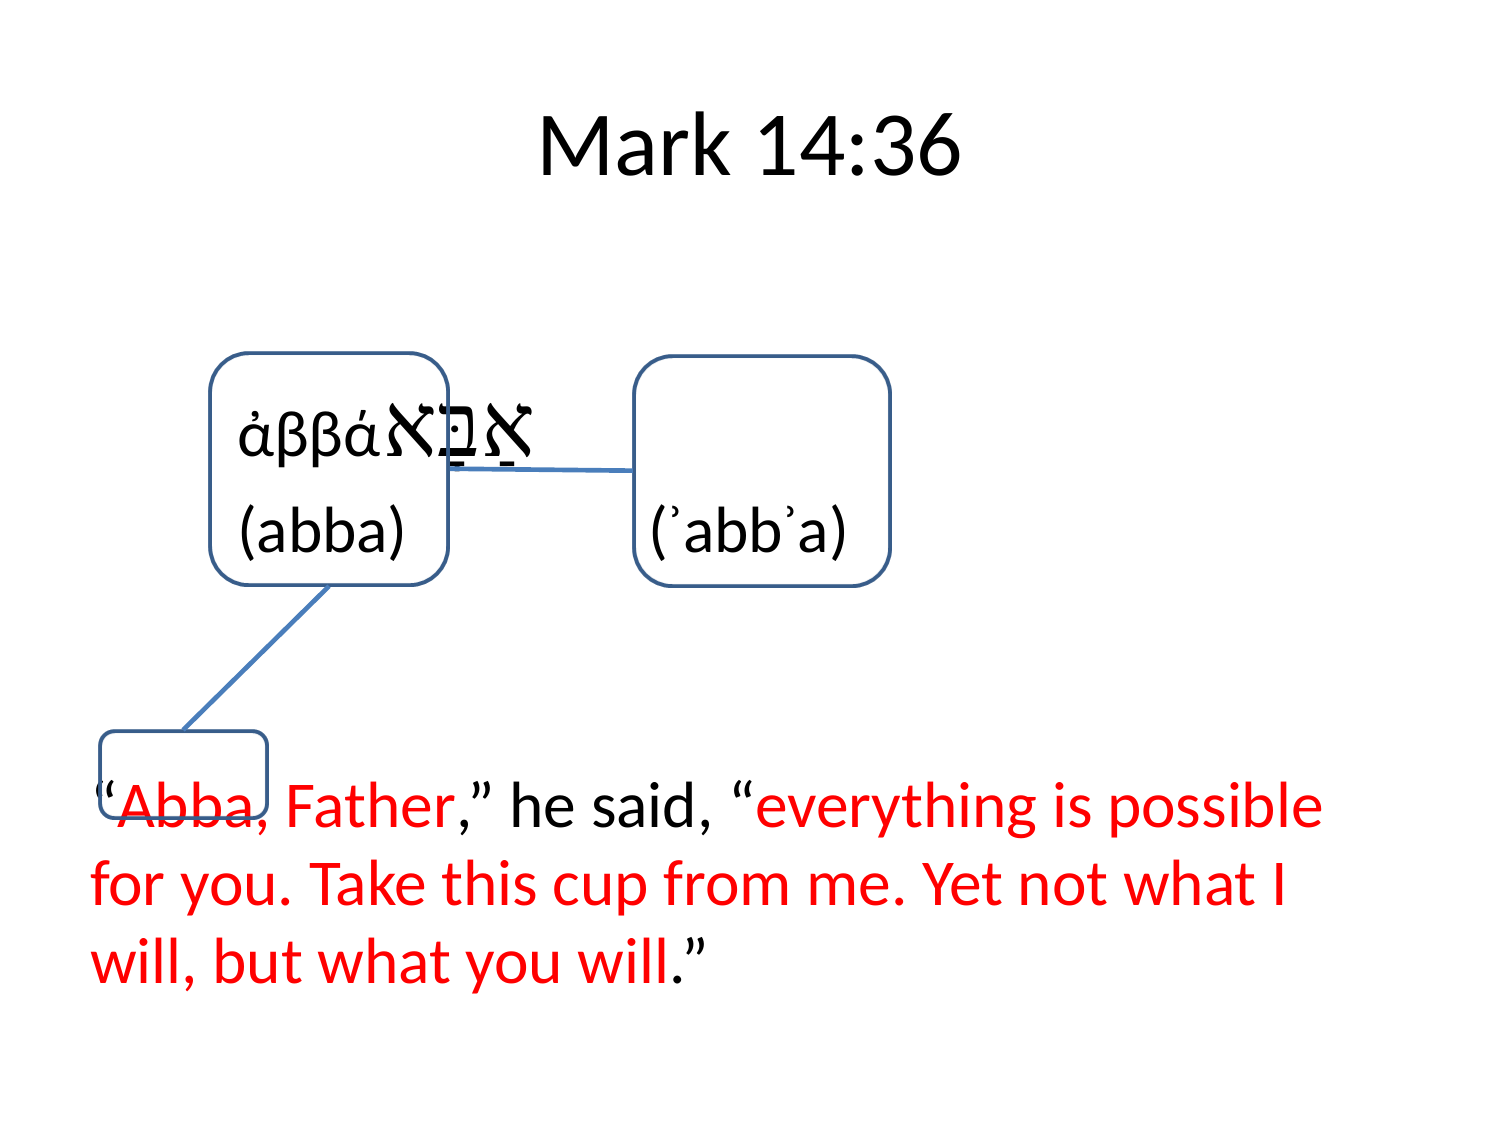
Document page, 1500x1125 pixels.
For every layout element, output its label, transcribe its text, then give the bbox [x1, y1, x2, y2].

title Mark 14:36 [75, 45, 1425, 233]
picture [632, 353, 893, 588]
picture [97, 729, 269, 821]
picture [207, 350, 451, 587]
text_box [182, 585, 330, 731]
list ἀββά אַבָּא (abba) (ʾabbʾa) “Abba, Father,” he said, “everything is possible for you. Take this cup from me. Yet not what I will, but what you will.” [75, 262, 1425, 1005]
